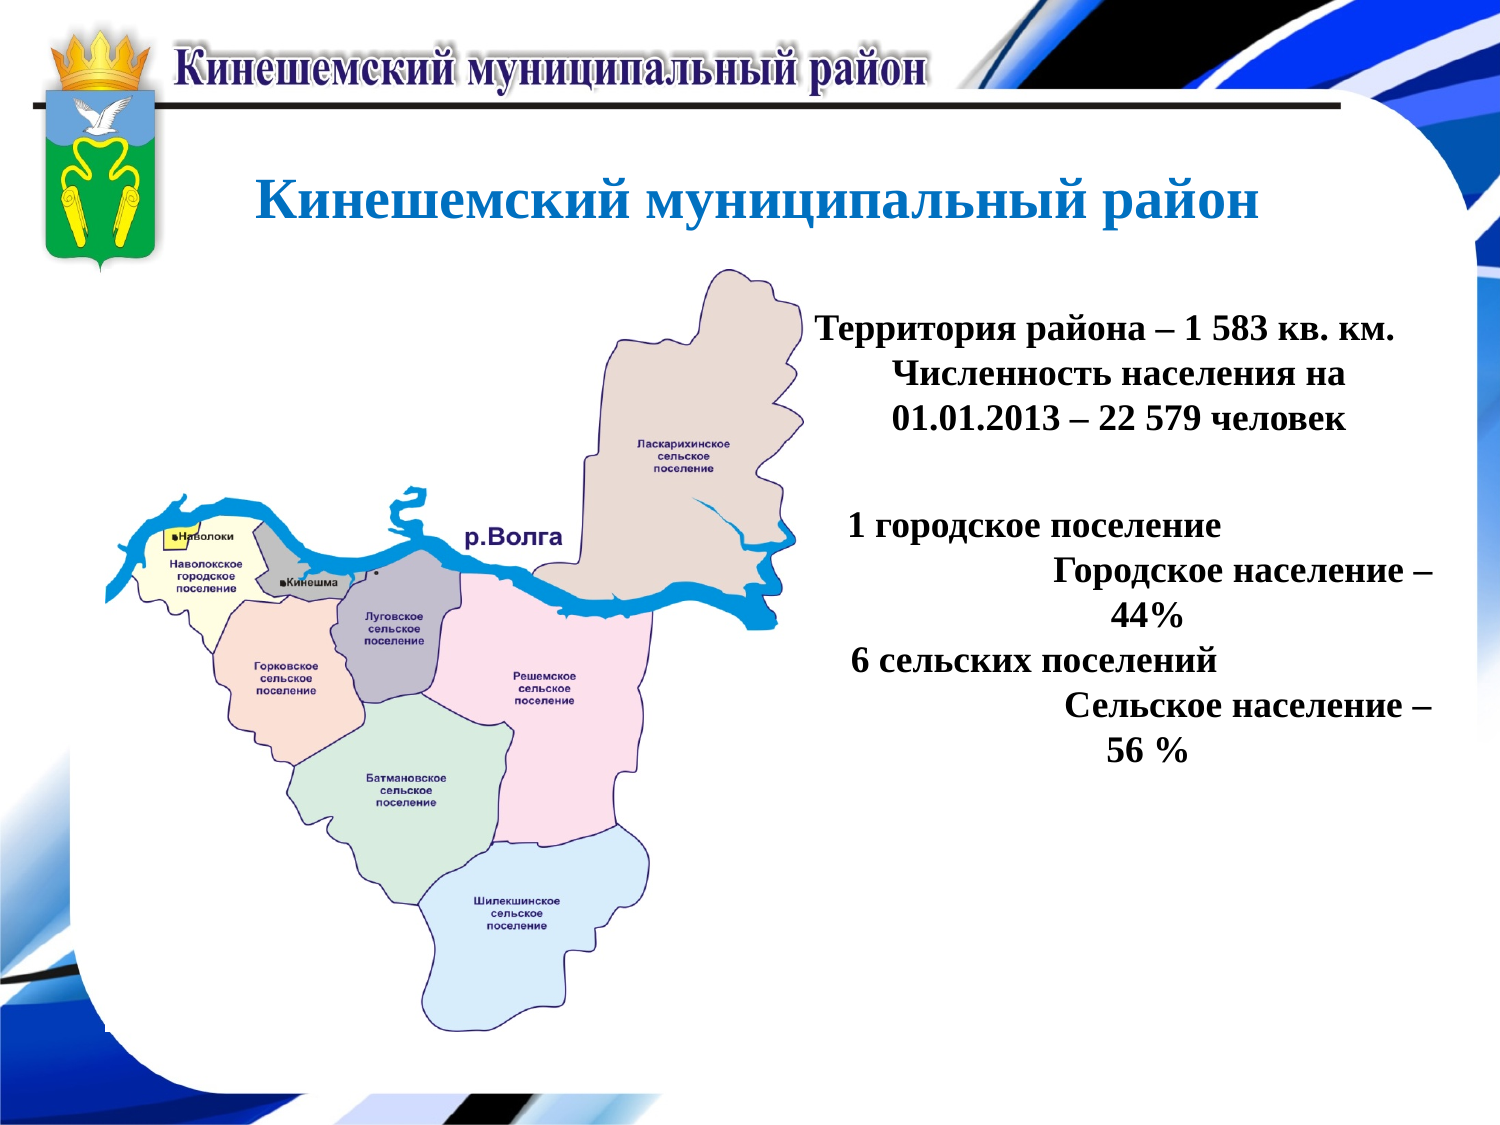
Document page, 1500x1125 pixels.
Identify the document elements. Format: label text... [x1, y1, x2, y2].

text_box Кинешемский муниципальный район [240, 152, 1276, 238]
text_box 1 городское поселение Городское население – 44% 6 сельских поселений Сельское население – 56 % [831, 492, 1465, 777]
picture [0, 0, 1500, 1125]
text_box Территория района – 1 583 кв. км. Численность населения на 01.01.2013 – 22 579 человек [808, 279, 1456, 577]
